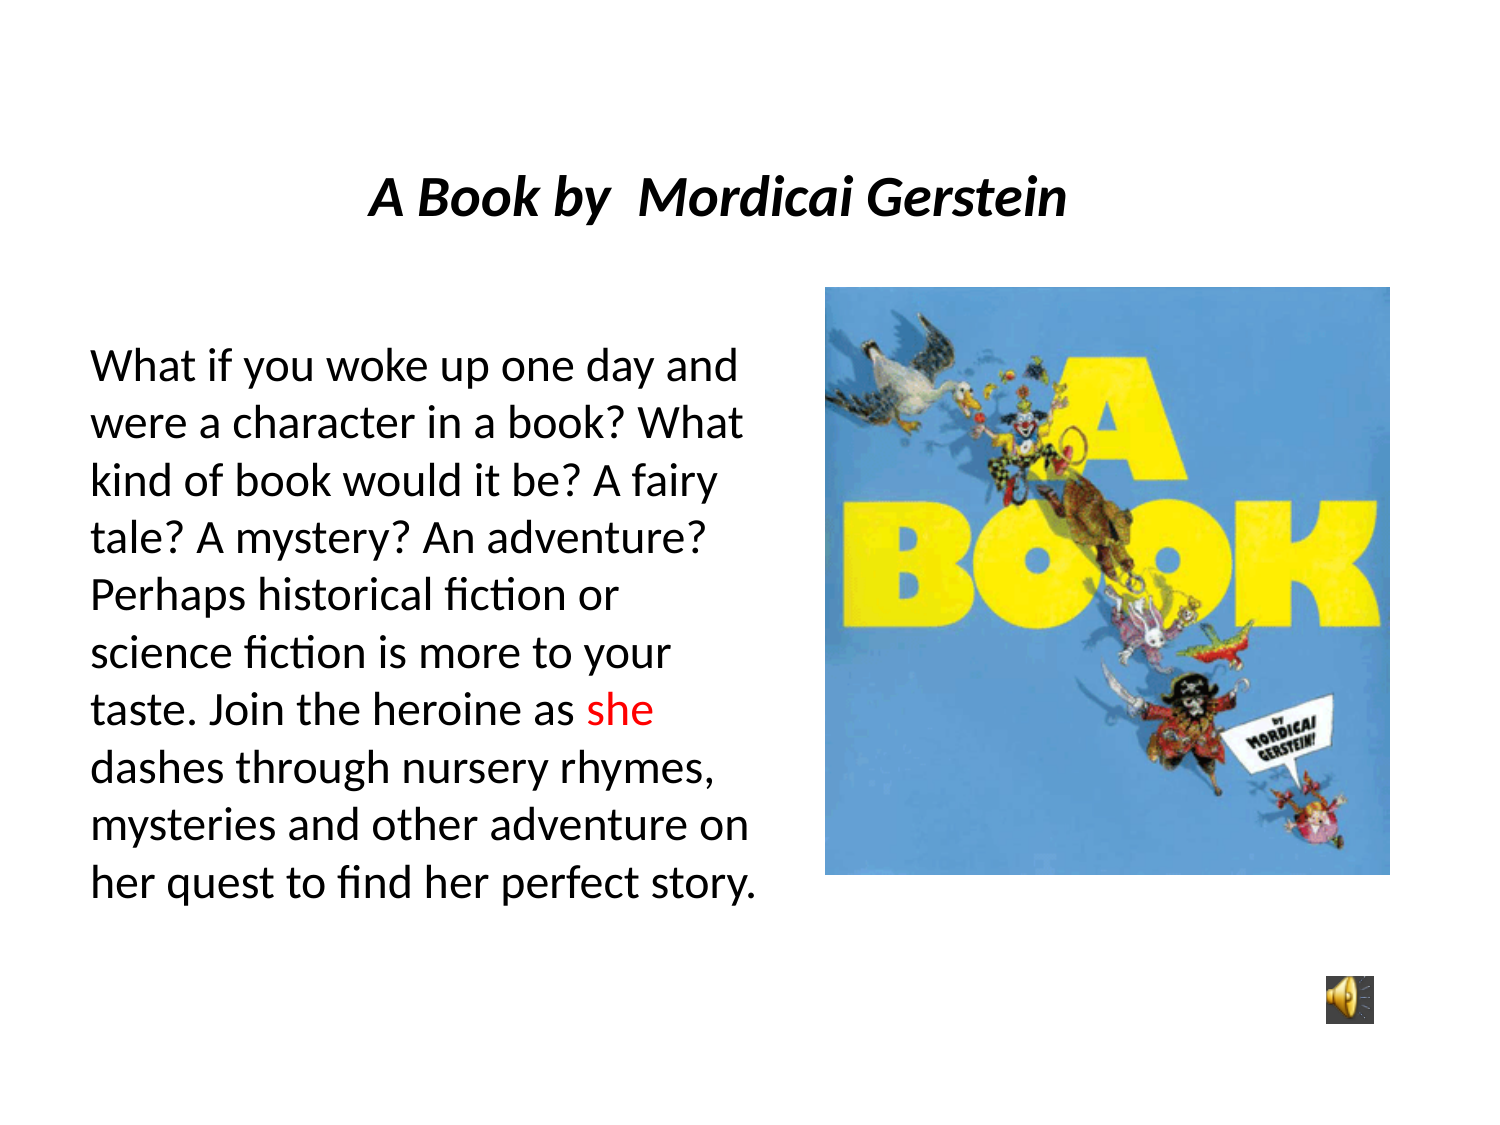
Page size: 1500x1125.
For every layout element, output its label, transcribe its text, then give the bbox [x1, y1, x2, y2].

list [824, 287, 1390, 876]
list What if you woke up one day and were a character in a book? What kind of book would it be? A fairy tale? A mystery? An adventure? Perhaps historical fiction or science fiction is more to your taste. Join the heroine as she dashes through nursery rhymes, mysteries and other adventure on her quest to find her perfect story. [75, 235, 788, 1005]
picture [1324, 974, 1376, 1026]
title A Book by Mordicai Gerstein [75, 44, 1363, 236]
